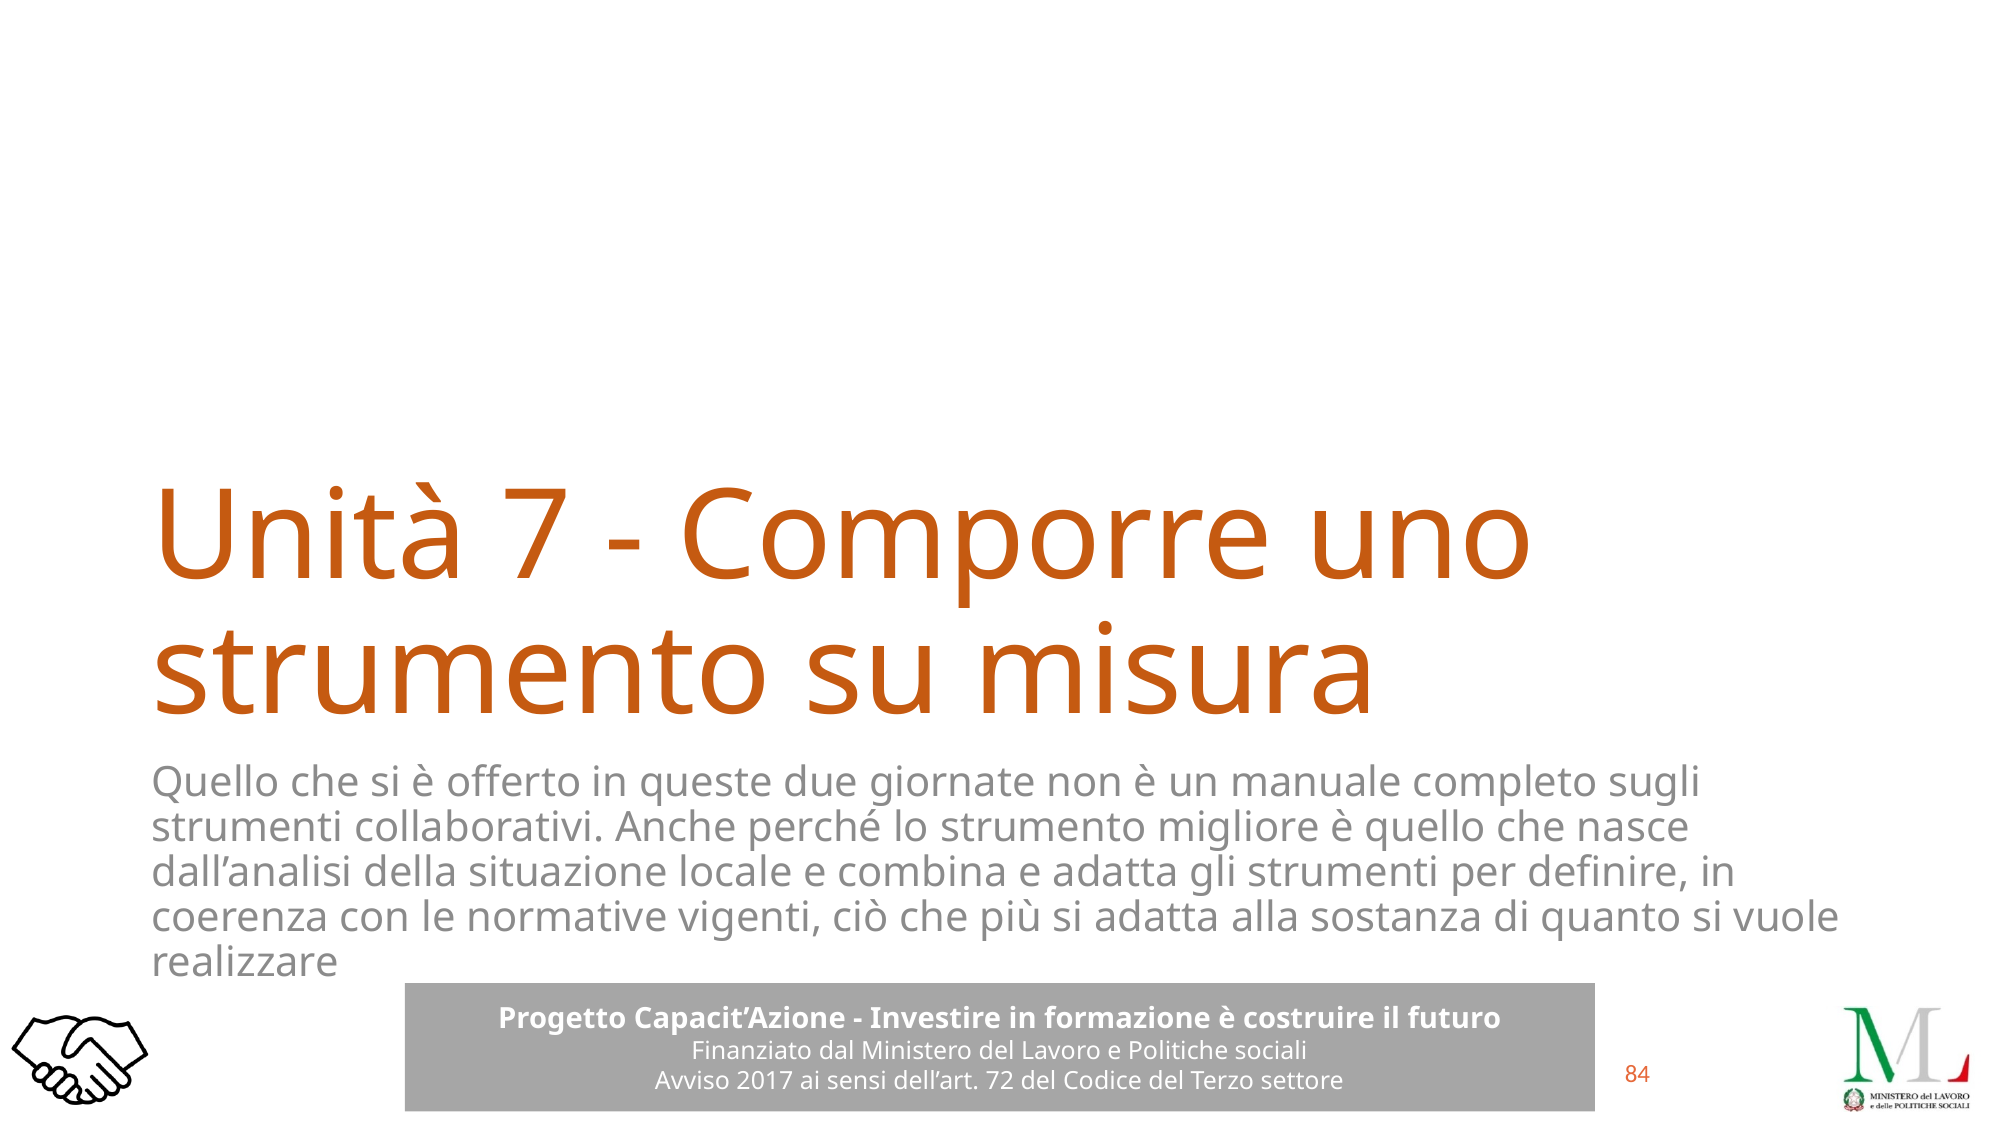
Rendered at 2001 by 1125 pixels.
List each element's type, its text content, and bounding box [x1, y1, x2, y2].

list Quello che si è offerto in queste due giornate non è un manuale completo sugli strumenti collaborativi. Anche perché lo strumento migliore è quello che nasce dall’analisi della situazione locale e combina e adatta gli strumenti per definire, in coerenza con le normative vigenti, ciò che più si adatta alla sostanza di quanto si vuole realizzare [136, 752, 1862, 1103]
slide_number 84 [1412, 1042, 1863, 1103]
picture [1826, 1006, 1987, 1112]
title Unità 7 - Comporre uno strumento su misura [136, 280, 1862, 749]
picture [10, 1009, 149, 1109]
